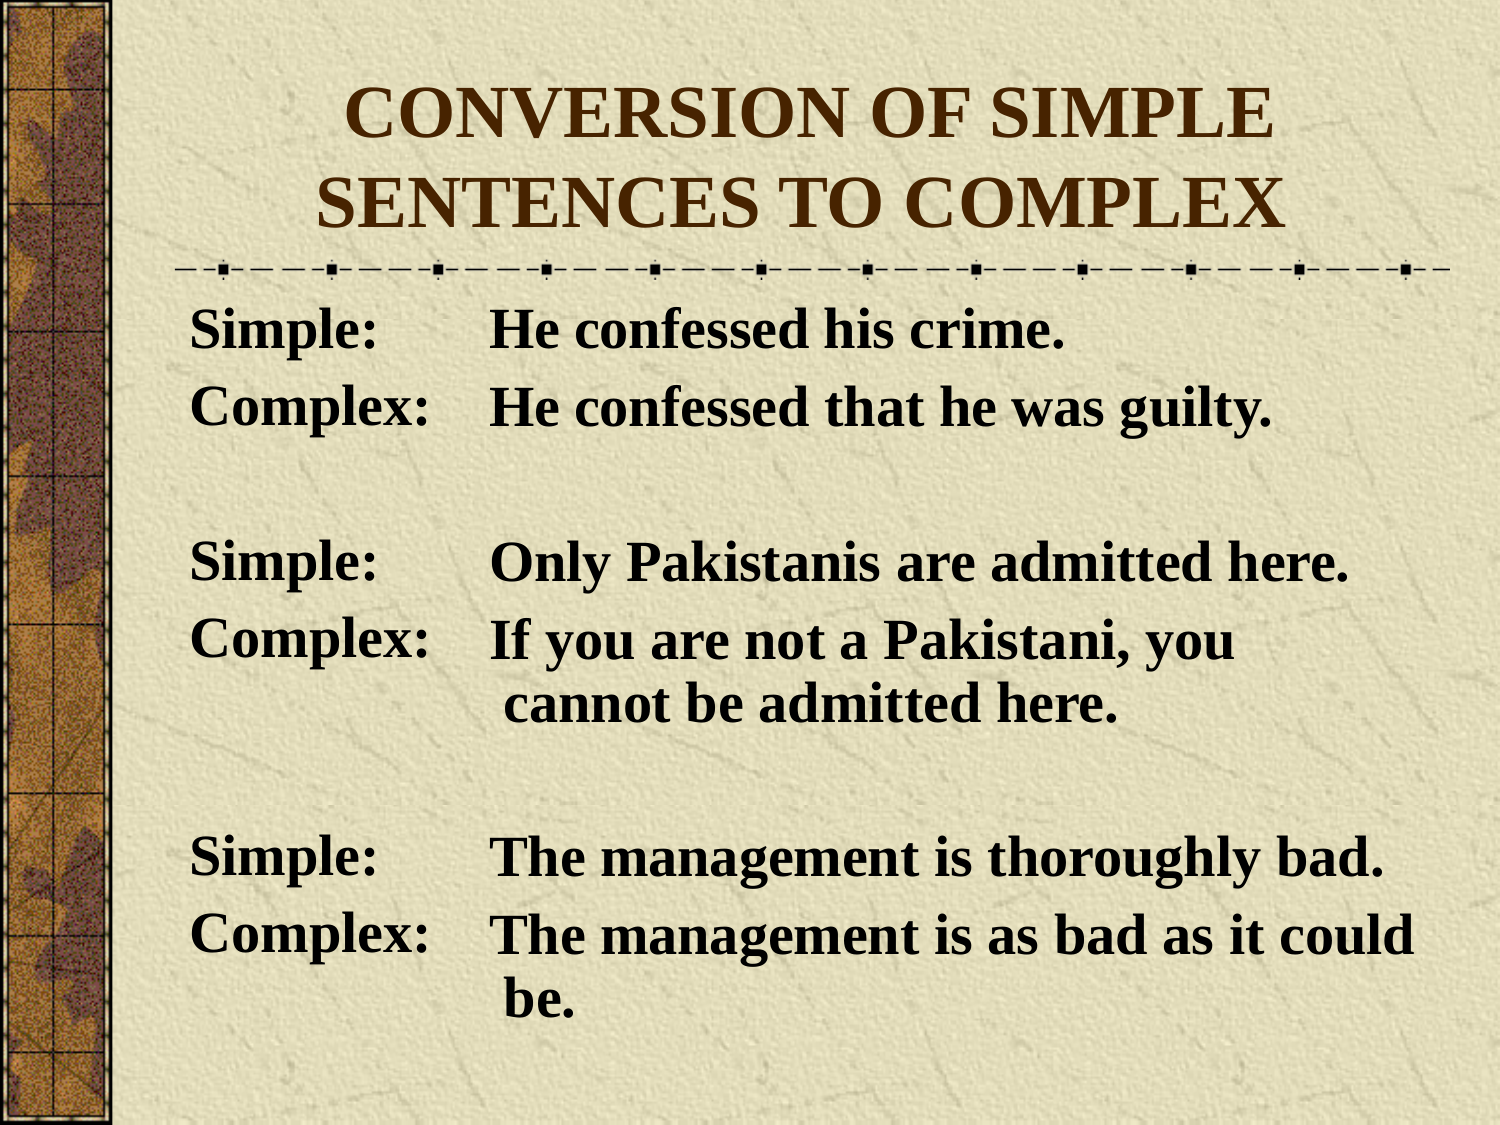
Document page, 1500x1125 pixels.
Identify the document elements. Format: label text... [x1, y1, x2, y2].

title CONVERSION OF SIMPLE SENTENCES TO COMPLEX [64, 60, 1436, 251]
text_box Simple: Complex: [187, 281, 435, 437]
text_box Only Pakistanis are admitted here. If you are not a Pakistani, you cannot be admitted here. [487, 513, 1357, 734]
picture [0, 0, 1500, 1125]
text_box He confessed his crime. He confessed that he was guilty. [487, 280, 1281, 438]
text_box Simple: Complex: [187, 513, 435, 670]
text_box The management is thoroughly bad. The management is as bad as it could be. [487, 808, 1420, 1030]
text_box Simple: Complex: [187, 808, 435, 965]
